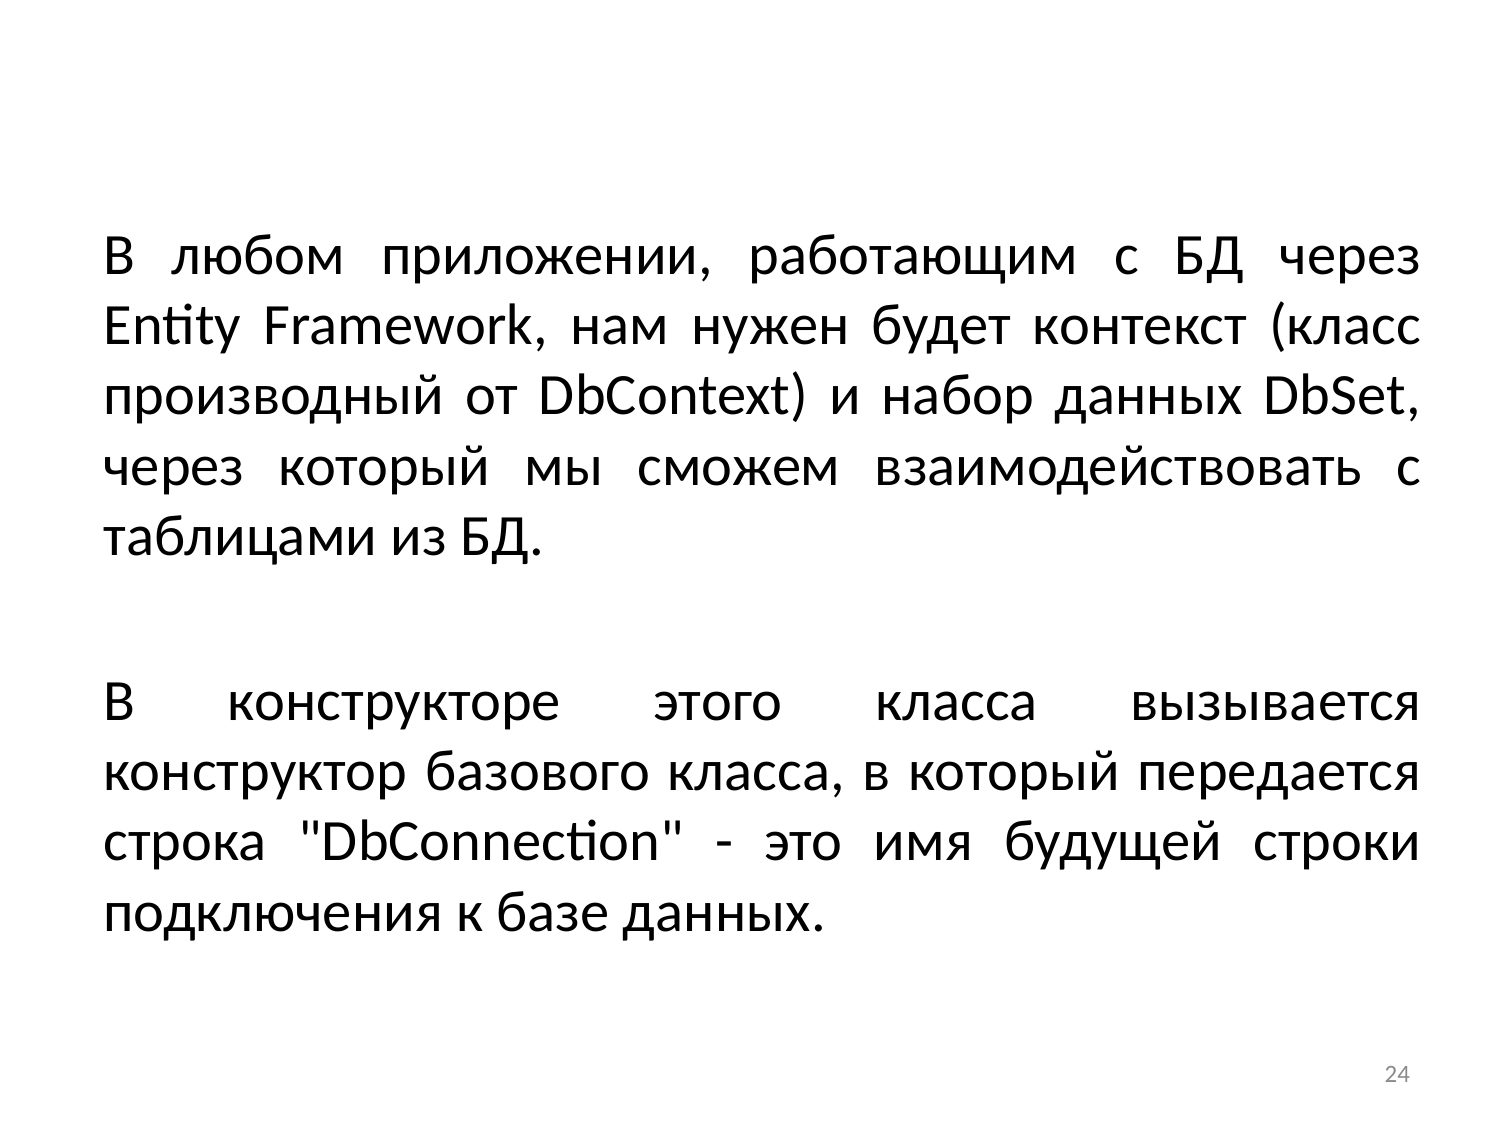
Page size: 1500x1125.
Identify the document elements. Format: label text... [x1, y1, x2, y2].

list В любом приложении, работающим с БД через Entity Framework, нам нужен будет контекст (класс производный от DbContext) и набор данных DbSet, через который мы сможем взаимодействовать с таблицами из БД. В конструкторе этого класса вызывается конструктор базового класса, в который передается строка "DbConnection" - это имя будущей строки подключения к базе данных. [88, 208, 1439, 951]
slide_number 24 [1074, 1042, 1425, 1103]
